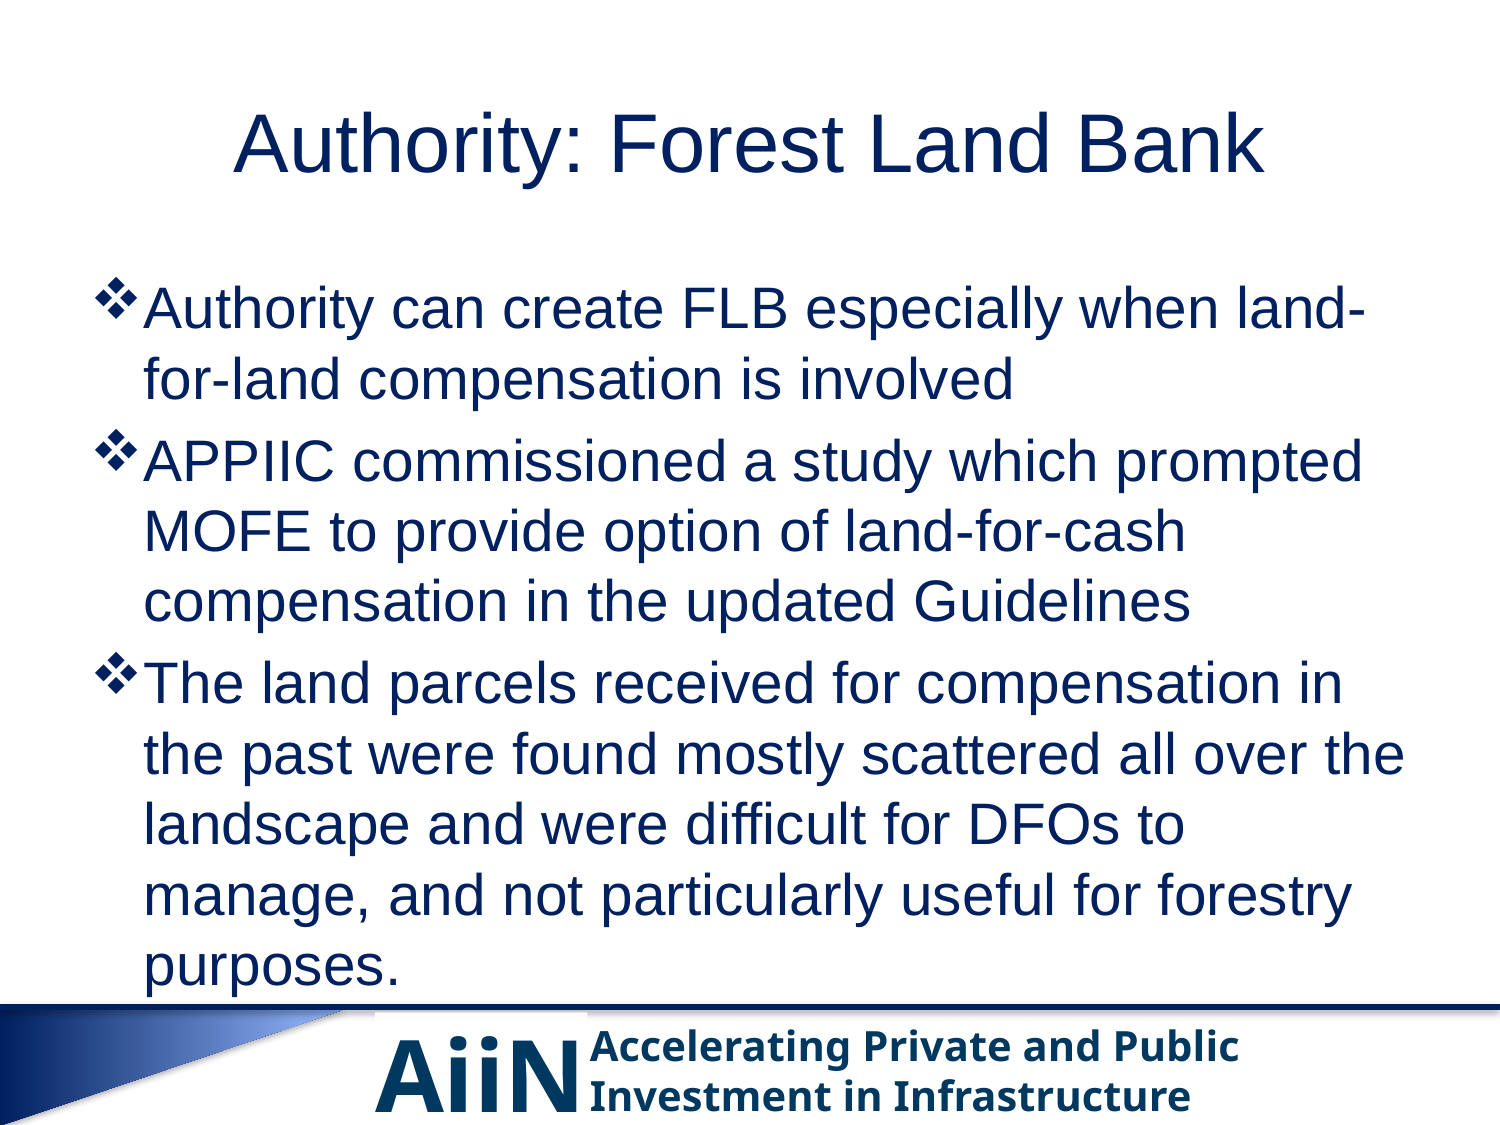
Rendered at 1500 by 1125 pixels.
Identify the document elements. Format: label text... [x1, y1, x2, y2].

list Authority can create FLB especially when land-for-land compensation is involved APPIIC commissioned a study which prompted MOFE to provide option of land-for-cash compensation in the updated Guidelines The land parcels received for compensation in the past were found mostly scattered all over the landscape and were difficult for DFOs to manage, and not particularly useful for forestry purposes. [75, 262, 1425, 1005]
title Authority: Forest Land Bank [75, 45, 1425, 233]
